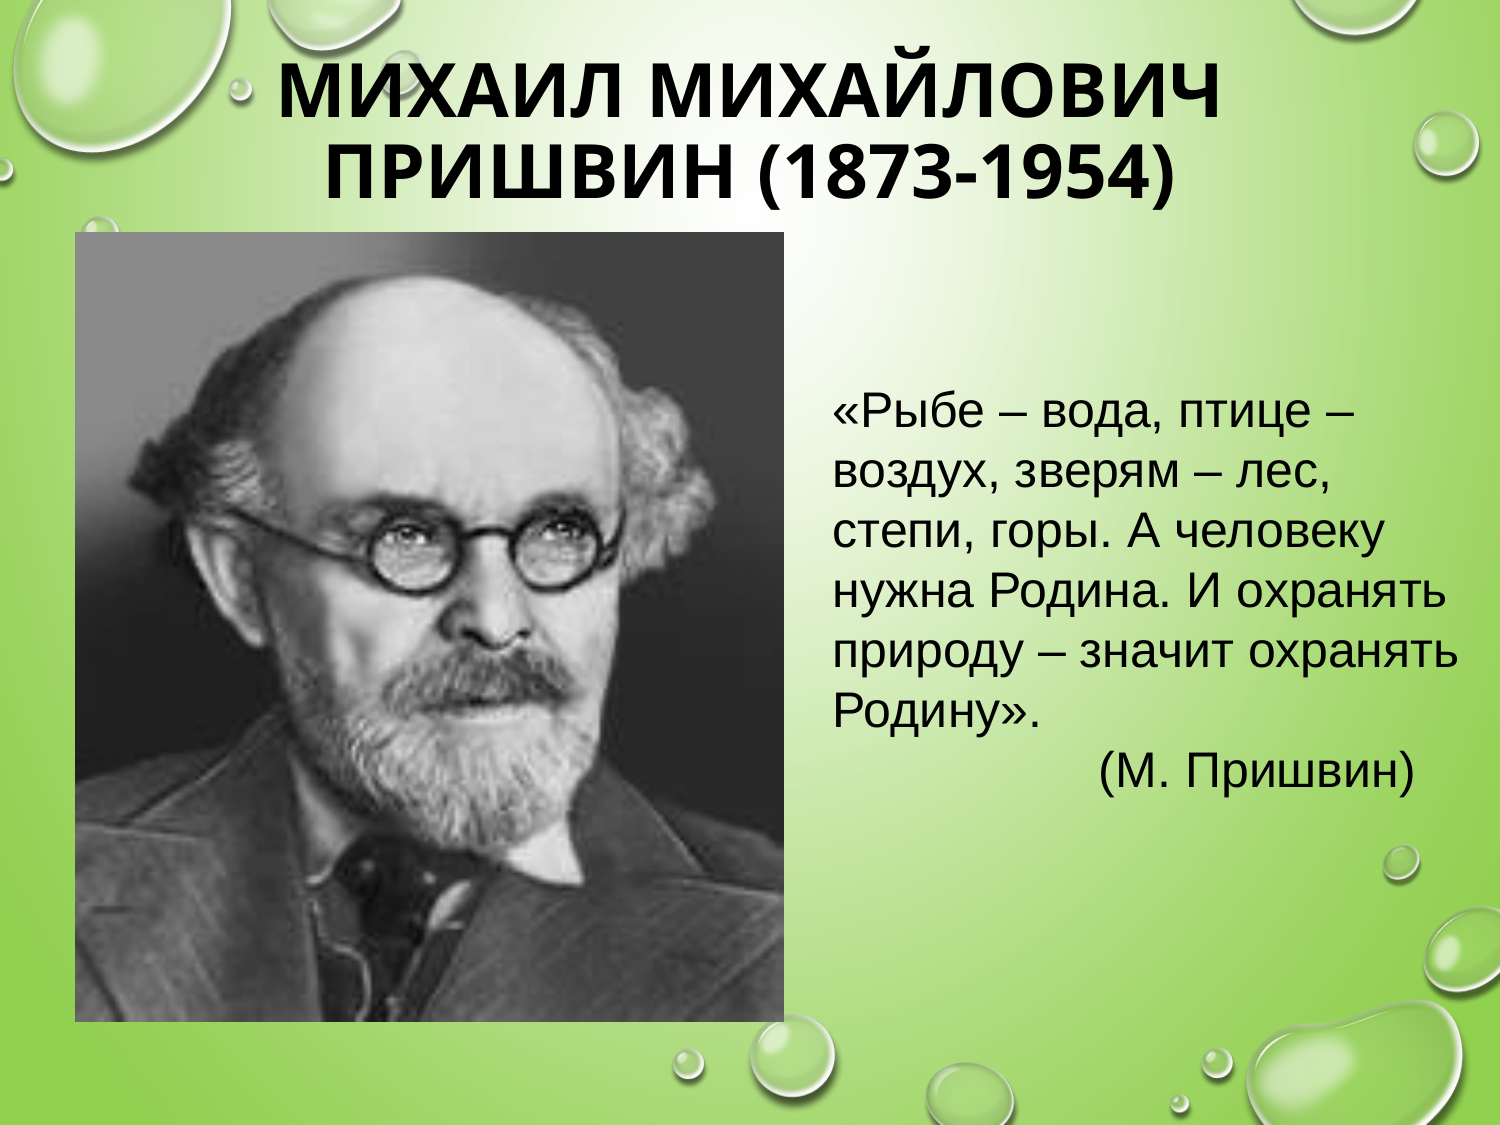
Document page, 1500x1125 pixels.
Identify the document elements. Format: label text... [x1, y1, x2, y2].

text_box Михаил Михайлович Пришвин (1873-1954) [74, 45, 1425, 233]
text_box «Рыбе – вода, птице – воздух, зверям – лес, степи, горы. А человеку нужна Родина. И охранять природу – значит охранять Родину». (М. Пришвин) [818, 370, 1500, 805]
picture [0, 0, 1500, 1125]
